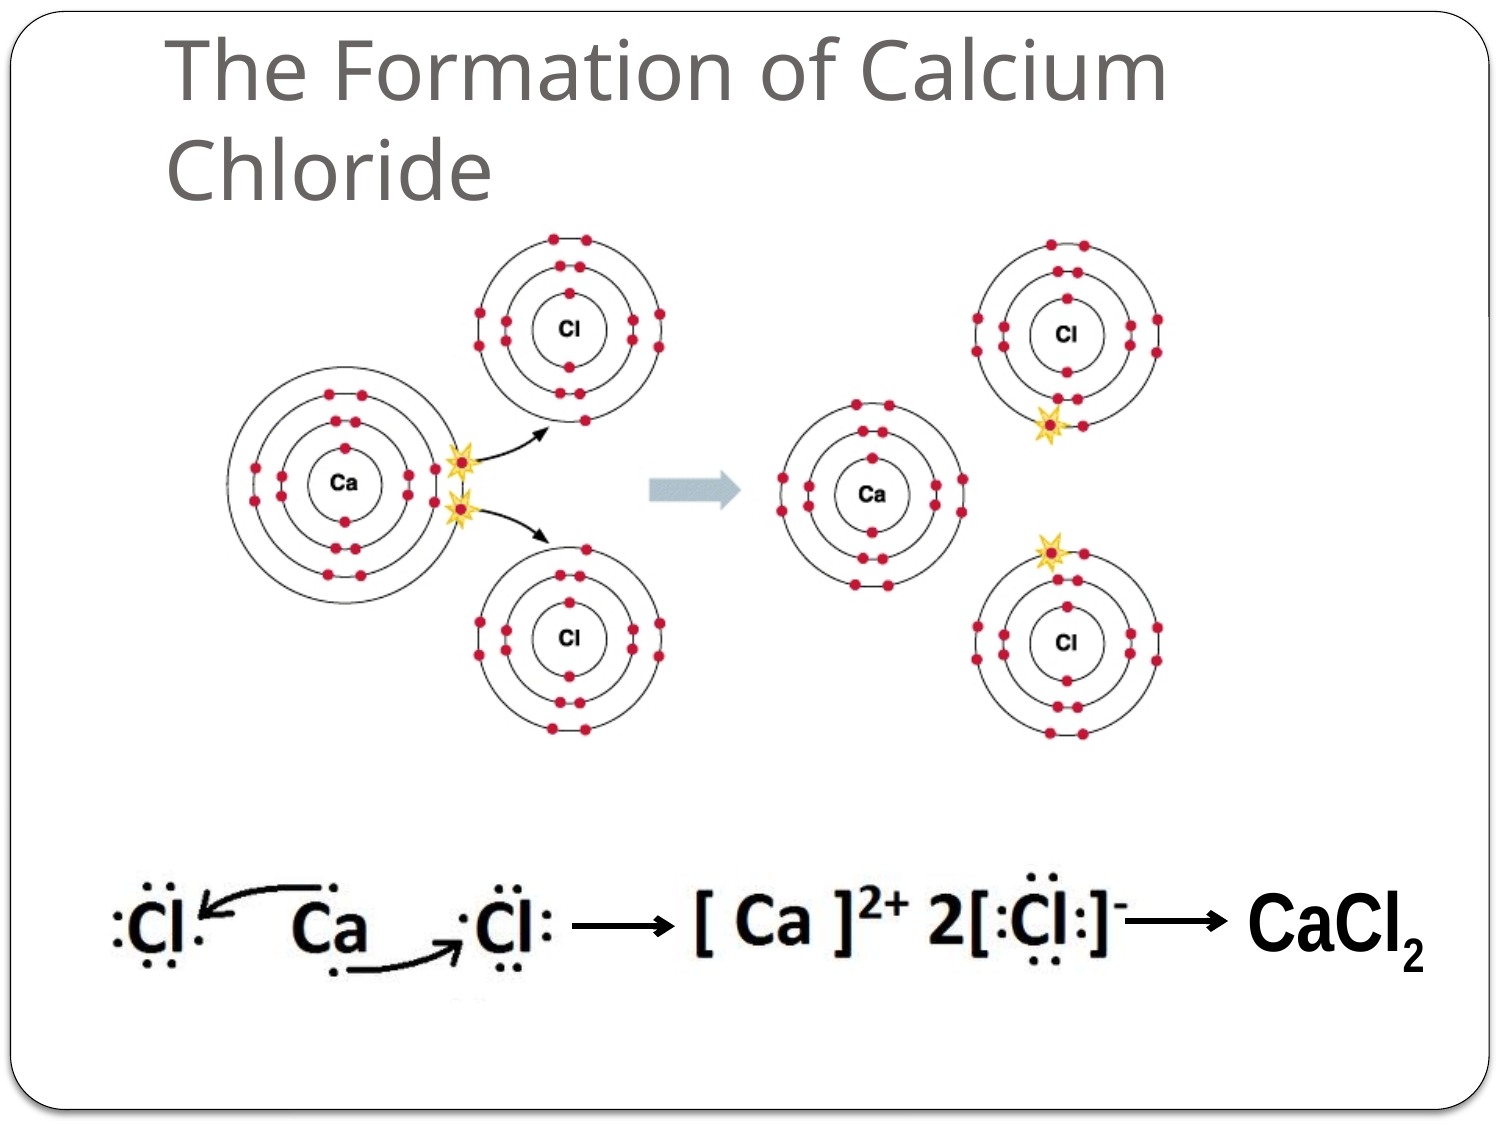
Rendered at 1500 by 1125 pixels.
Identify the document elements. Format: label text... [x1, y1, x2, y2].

picture [674, 853, 1147, 985]
title The Formation of Calcium Chloride [150, 45, 1425, 233]
text_box CaCl2 [1232, 860, 1440, 990]
picture [222, 224, 1219, 749]
picture [99, 857, 572, 1003]
